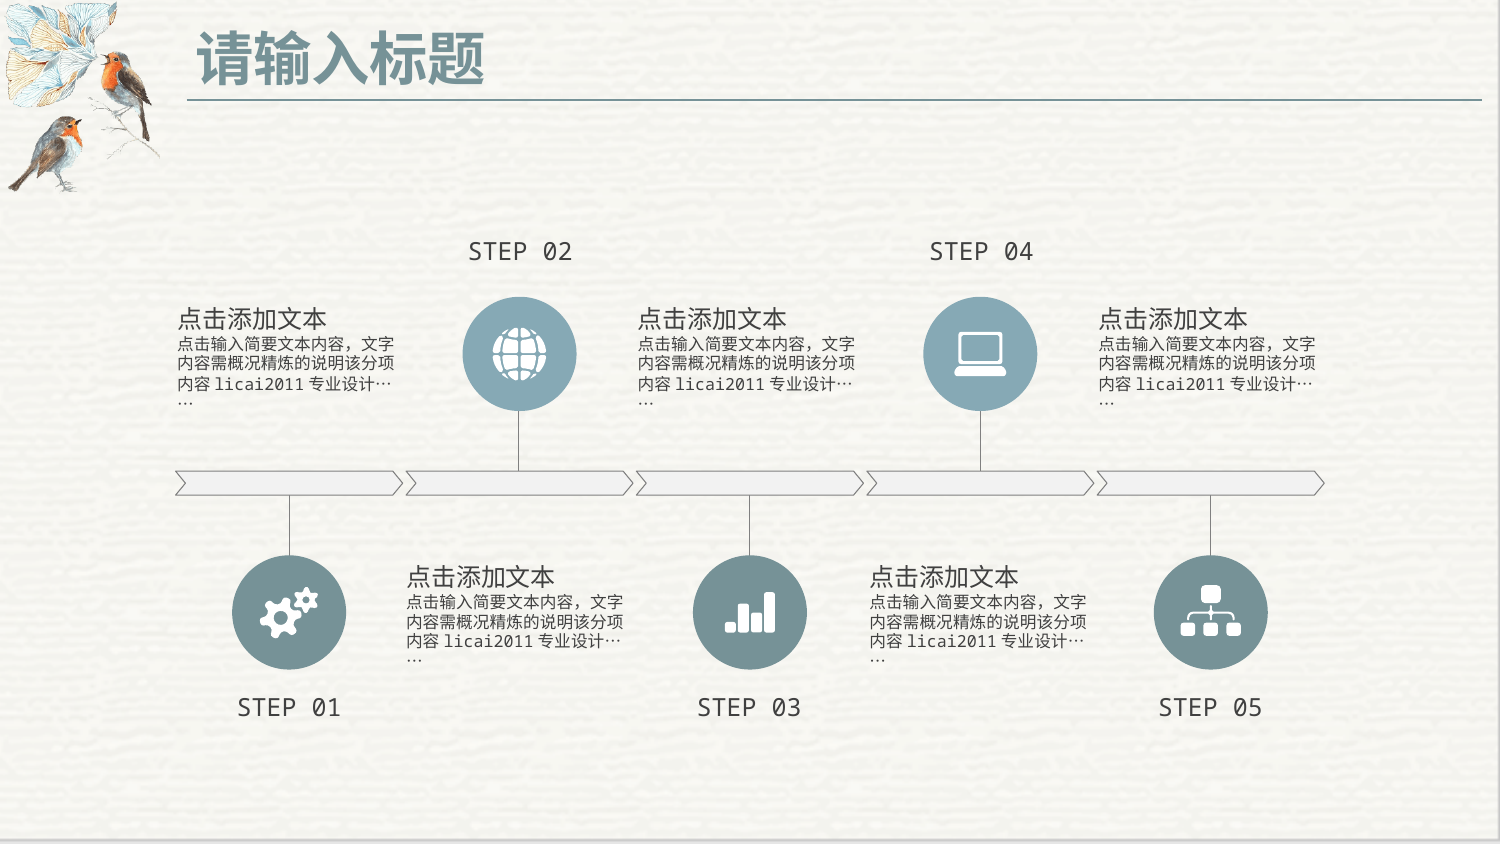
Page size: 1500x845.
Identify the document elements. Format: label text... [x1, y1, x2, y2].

text_box [636, 471, 864, 496]
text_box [492, 327, 547, 381]
text_box [1097, 471, 1325, 496]
text_box 点击添加文本 点击输入简要文本内容，文字内容需概况精炼的说明该分项内容licai2011专业设计…… [406, 561, 631, 672]
text_box [1151, 553, 1270, 672]
picture [0, 0, 1500, 844]
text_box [724, 591, 776, 633]
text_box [953, 331, 1007, 377]
text_box STEP 04 [914, 228, 1049, 274]
text_box STEP 02 [453, 228, 588, 274]
text_box STEP 05 [1143, 684, 1278, 730]
text_box [866, 471, 1094, 496]
text_box 点击添加文本 点击输入简要文本内容，文字内容需概况精炼的说明该分项内容licai2011专业设计…… [176, 303, 402, 414]
text_box [406, 471, 634, 496]
text_box [460, 294, 579, 414]
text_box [259, 586, 319, 639]
text_box [230, 553, 349, 672]
text_box 点击添加文本 点击输入简要文本内容，文字内容需概况精炼的说明该分项内容licai2011专业设计…… [1098, 303, 1323, 414]
text_box STEP 01 [221, 684, 357, 730]
text_box [690, 553, 810, 672]
text_box [175, 471, 403, 496]
text_box 点击添加文本 点击输入简要文本内容，文字内容需概况精炼的说明该分项内容licai2011专业设计…… [637, 303, 863, 414]
text_box STEP 03 [681, 684, 817, 730]
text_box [0, 0, 1483, 201]
text_box 点击添加文本 点击输入简要文本内容，文字内容需概况精炼的说明该分项内容licai2011专业设计…… [869, 561, 1094, 672]
text_box [921, 294, 1040, 413]
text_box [1180, 584, 1242, 637]
